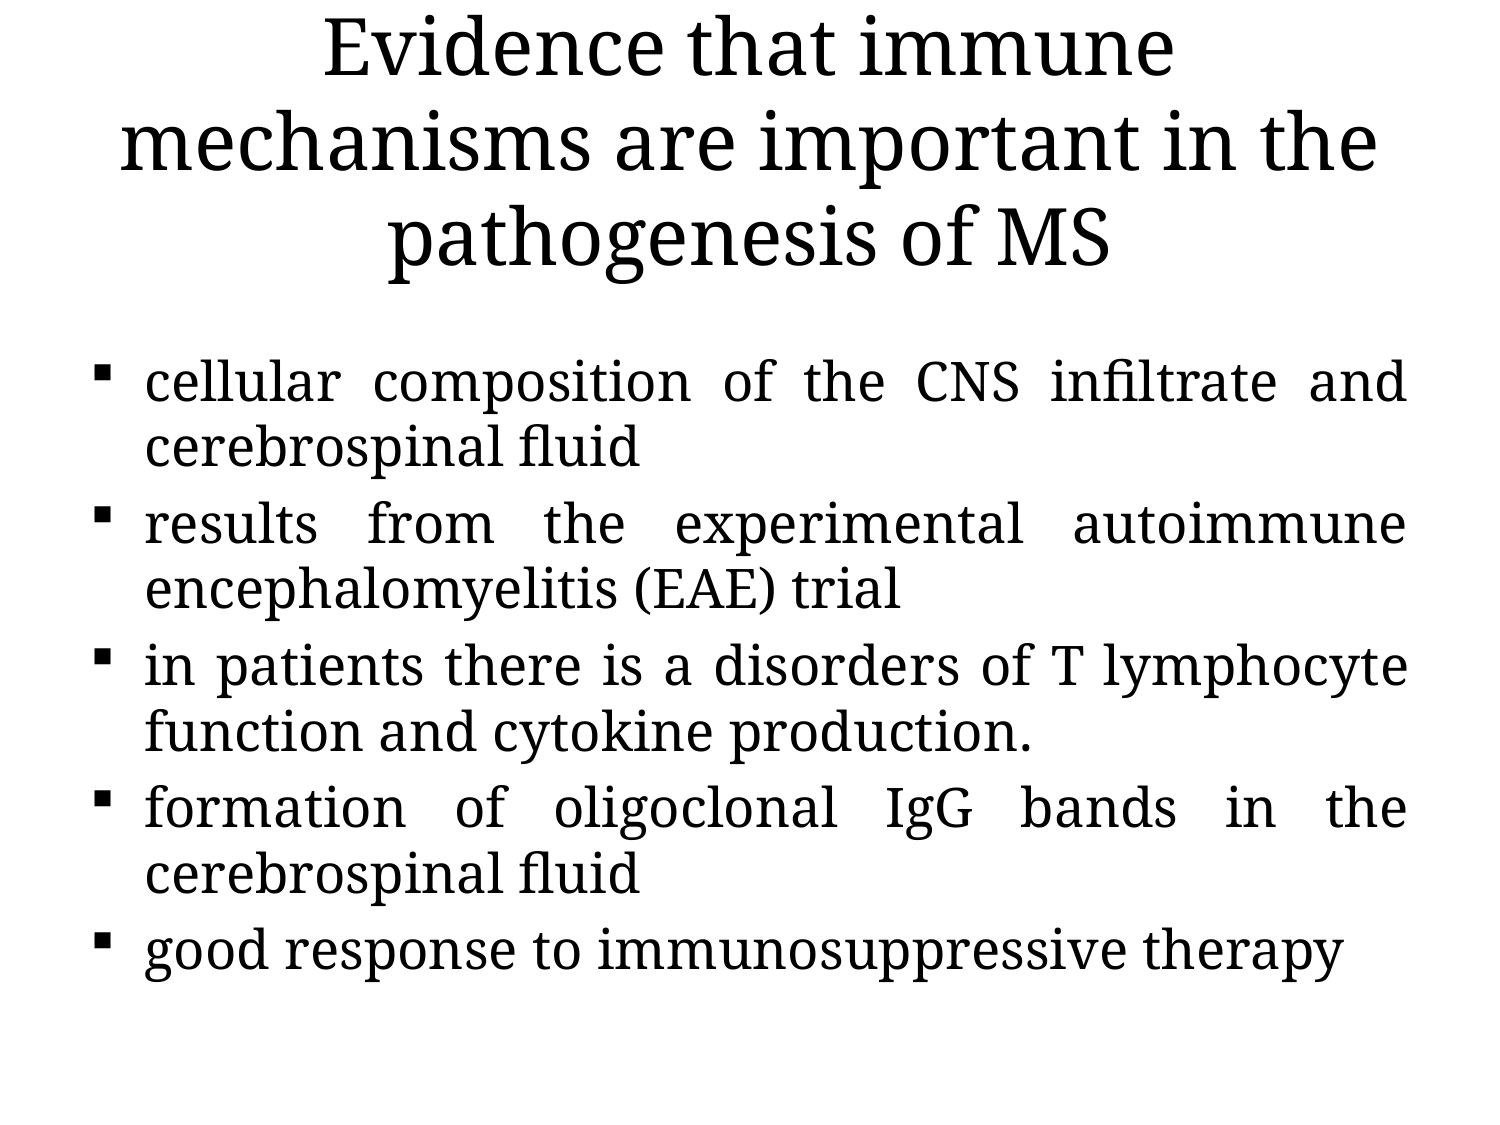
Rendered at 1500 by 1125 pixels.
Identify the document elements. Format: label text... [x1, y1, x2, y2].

title Evidence that immune mechanisms are important in the pathogenesis of MS [75, 45, 1425, 233]
list cellular composition of the CNS infiltrate and cerebrospinal fluid results from the experimental autoimmune encephalomyelitis (EAE) trial in patients there is a disorders of T lymphocyte function and cytokine production. formation of oligoclonal IgG bands in the cerebrospinal fluid good response to immunosuppressive therapy [75, 262, 1425, 1005]
